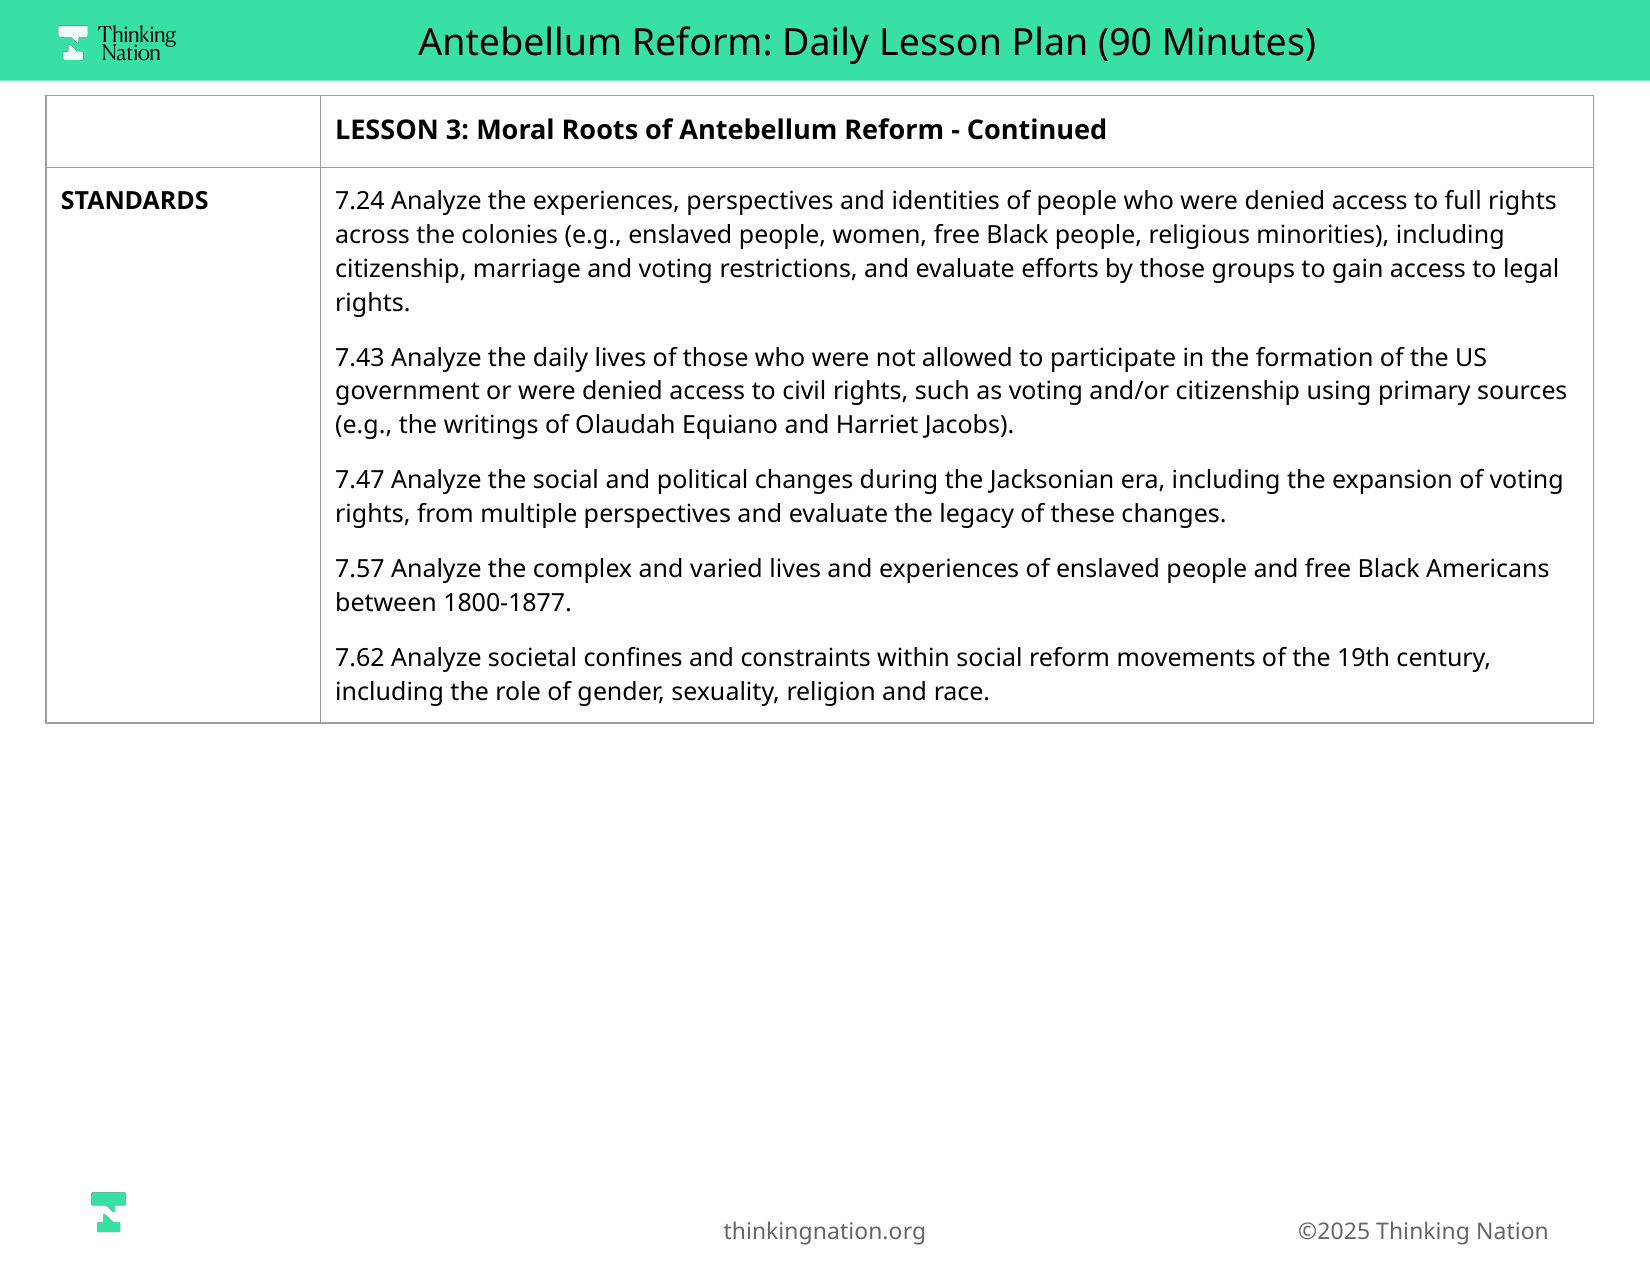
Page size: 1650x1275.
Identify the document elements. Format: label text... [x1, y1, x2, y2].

table_header LESSON 3: Moral Roots of Antebellum Reform - Continued [321, 96, 1593, 167]
table_cell 7.24 Analyze the experiences, perspectives and identities of people who were denied access to full rights across the colonies (e.g., enslaved people, women, free Black people, religious minorities), including citizenship, marriage and voting restrictions, and evaluate efforts by those groups to gain access to legal rights. 7.43 Analyze the daily lives of those who were not allowed to participate in the formation of the US government or were denied access to civil rights, such as voting and/or citizenship using primary sources (e.g., the writings of Olaudah Equiano and Harriet Jacobs). 7.47 Analyze the social and political changes during the Jacksonian era, including the expansion of voting rights, from multiple perspectives and evaluate the legacy of these changes. 7.57 Analyze the complex and varied lives and experiences of enslaved people and free Black Americans between 1800-1877. 7.62 Analyze societal confines and constraints within social reform movements of the 19th century, including the role of gender, sexuality, religion and race. [321, 168, 1593, 722]
table_cell STANDARDS [47, 168, 320, 722]
text_box ©2025 Thinking Nation [1174, 1200, 1566, 1240]
picture [80, 1184, 136, 1240]
text_box thinkingnation.org [629, 1200, 1021, 1240]
text_box Antebellum Reform: Daily Lesson Plan (90 Minutes) [0, 0, 1650, 81]
picture [45, 14, 180, 85]
table_header [47, 96, 320, 167]
